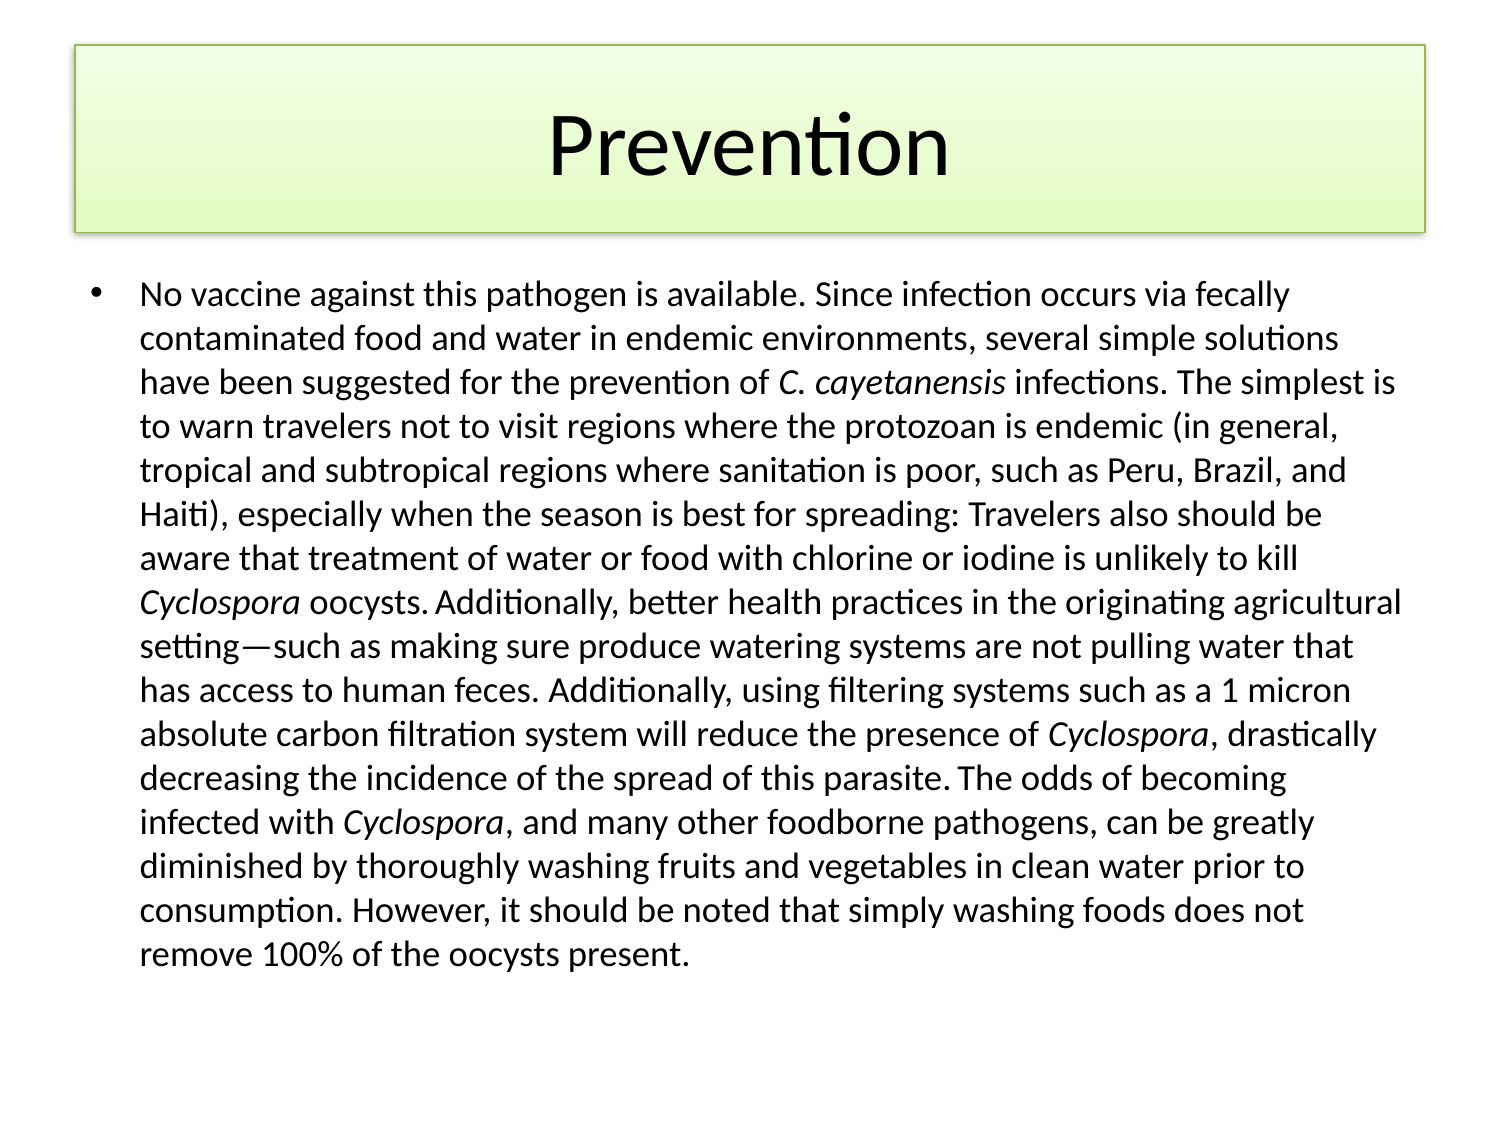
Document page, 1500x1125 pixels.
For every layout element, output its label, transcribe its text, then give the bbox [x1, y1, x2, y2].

list No vaccine against this pathogen is available. Since infection occurs via fecally contaminated food and water in endemic environments, several simple solutions have been suggested for the prevention of C. cayetanensis infections. The simplest is to warn travelers not to visit regions where the protozoan is endemic (in general, tropical and subtropical regions where sanitation is poor, such as Peru, Brazil, and Haiti), especially when the season is best for spreading: Travelers also should be aware that treatment of water or food with chlorine or iodine is unlikely to kill Cyclospora oocysts. Additionally, better health practices in the originating agricultural setting—such as making sure produce watering systems are not pulling water that has access to human feces. Additionally, using filtering systems such as a 1 micron absolute carbon filtration system will reduce the presence of Cyclospora, drastically decreasing the incidence of the spread of this parasite. The odds of becoming infected with Cyclospora, and many other foodborne pathogens, can be greatly diminished by thoroughly washing fruits and vegetables in clean water prior to consumption. However, it should be noted that simply washing foods does not remove 100% of the oocysts present. [75, 262, 1425, 1005]
title Prevention [74, 44, 1426, 233]
